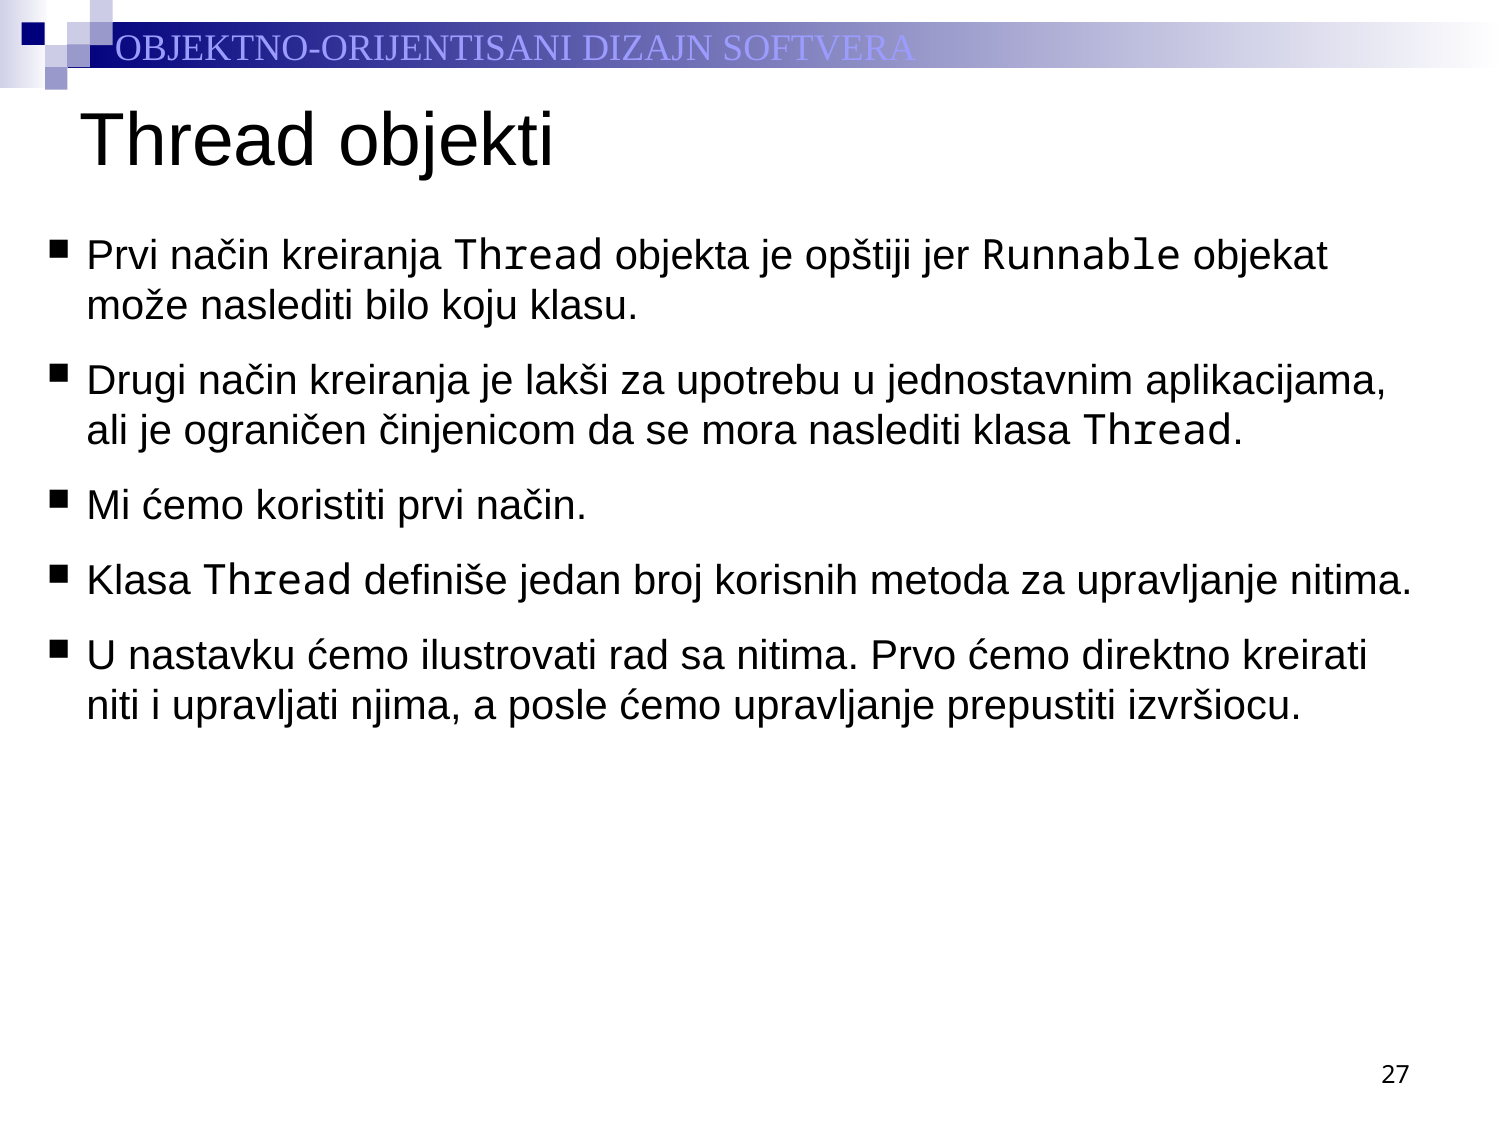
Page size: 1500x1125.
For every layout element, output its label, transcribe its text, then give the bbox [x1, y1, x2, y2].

text_box Prvi način kreiranja Thread objekta je opštiji jer Runnable objekat može naslediti bilo koju klasu. Drugi način kreiranja je lakši za upotrebu u jednostavnim aplikacijama, ali je ograničen činjenicom da se mora naslediti klasa Thread. Mi ćemo koristiti prvi način. Klasa Thread definiše jedan broj korisnih metoda za upravljanje nitima. U nastavku ćemo ilustrovati rad sa nitima. Prvo ćemo direktno kreirati niti i upravljati njima, a posle ćemo upravljanje prepustiti izvršiocu. [41, 220, 1436, 775]
title Thread objekti [64, 86, 597, 185]
slide_number 27 [1074, 1024, 1426, 1101]
